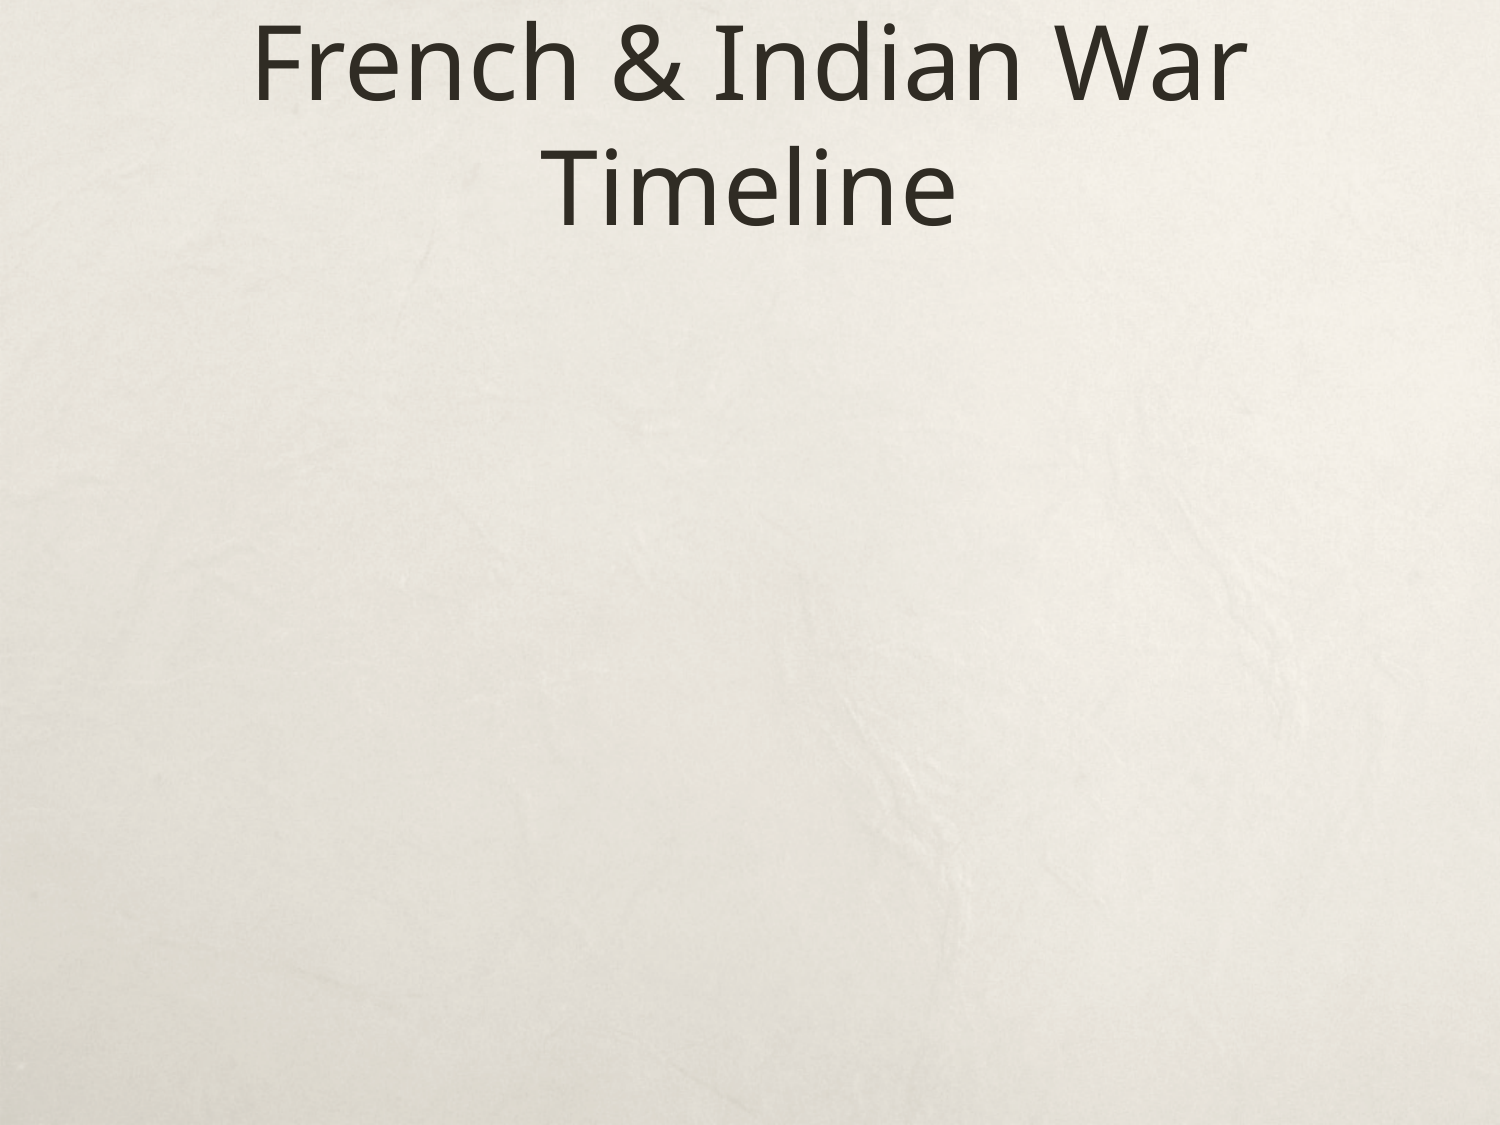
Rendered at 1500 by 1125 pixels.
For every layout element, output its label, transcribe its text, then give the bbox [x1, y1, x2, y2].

title French & Indian War Timeline [81, 15, 1419, 254]
